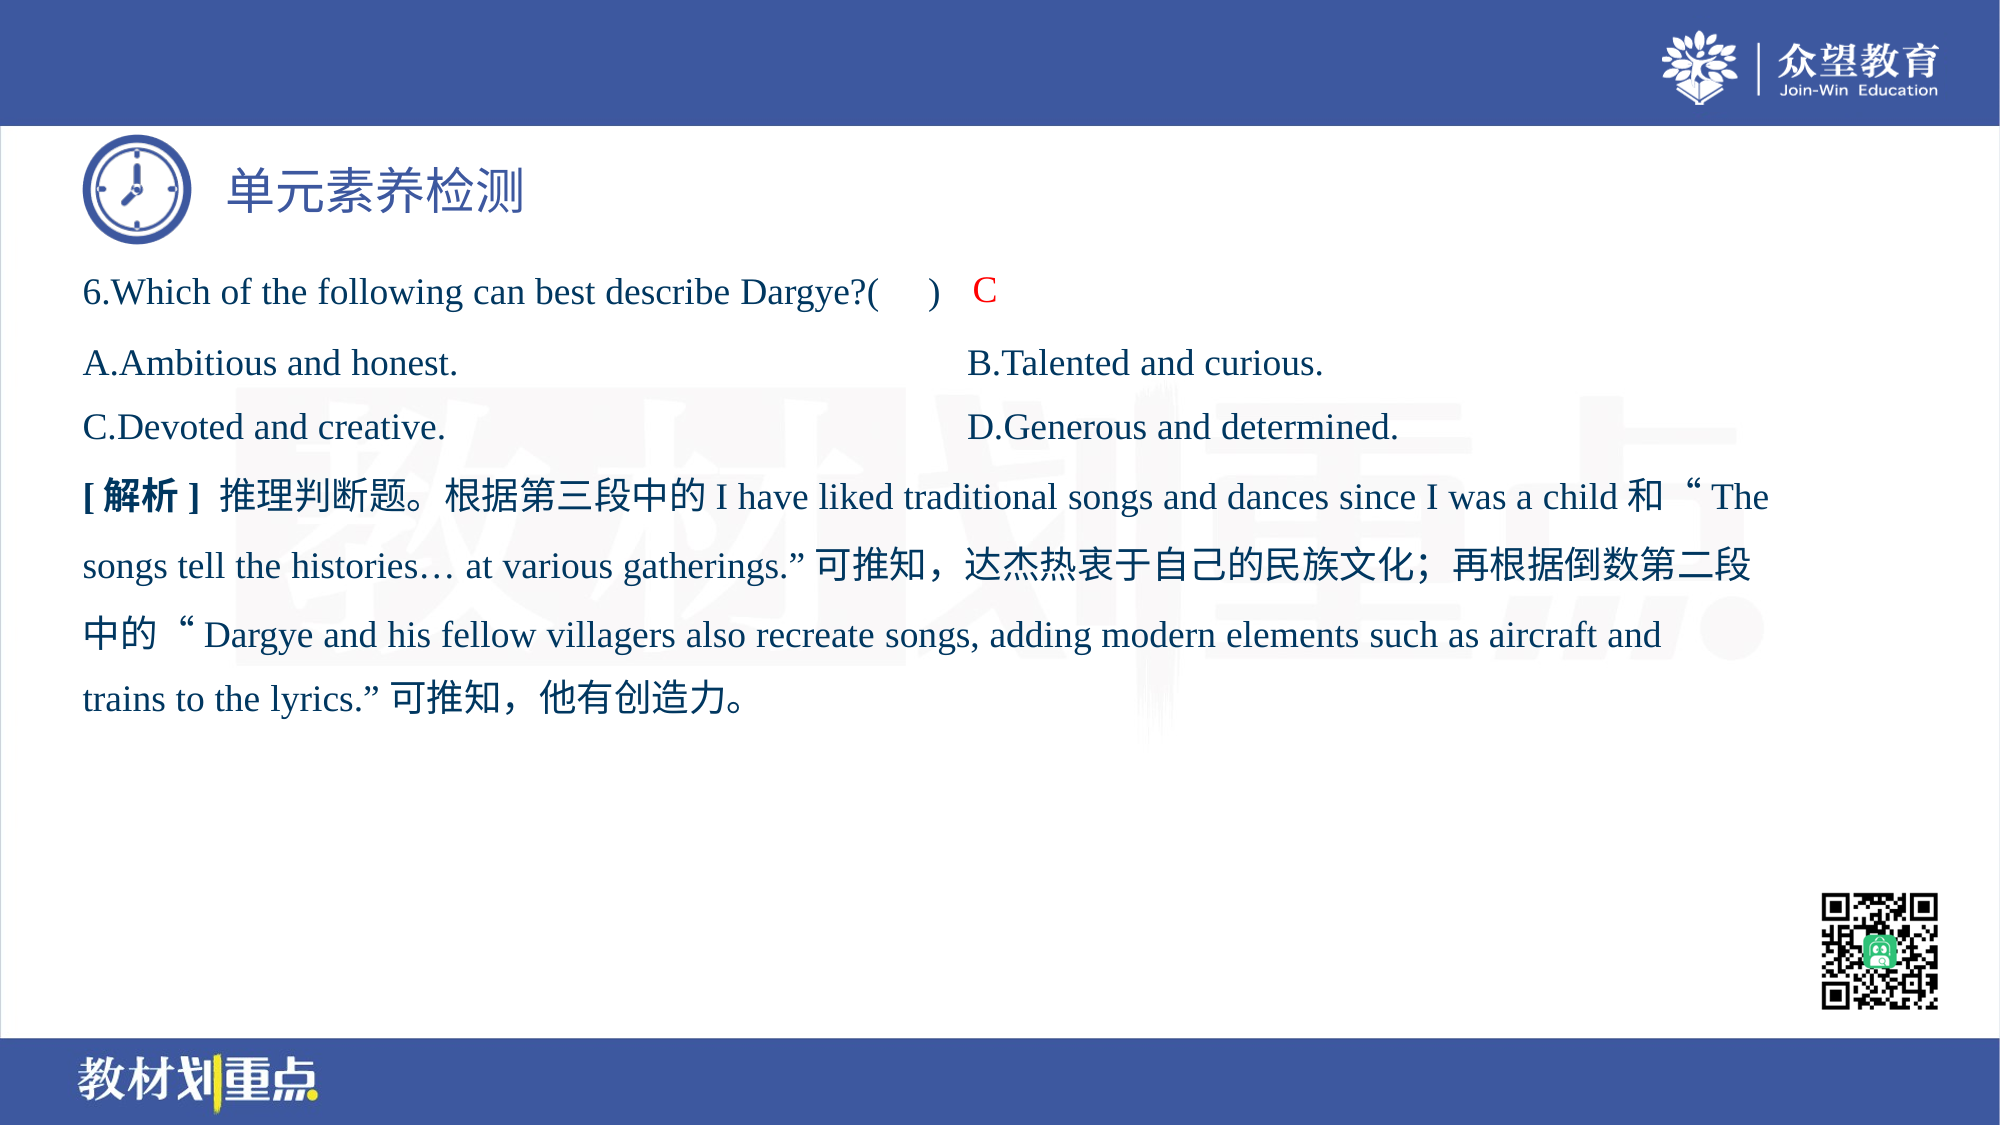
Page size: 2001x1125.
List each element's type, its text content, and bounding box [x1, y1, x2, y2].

text_box C [958, 245, 1011, 304]
text_box A.Ambitious and honest. B.Talented and curious. C.Devoted and creative. D.Generous and determined. [82, 313, 1817, 441]
picture [0, 0, 2000, 1125]
text_box [解析] 推理判断题。根据第三段中的I have liked traditional songs and dances since I was a child和“The songs tell the histories… at various gatherings.”可推知，达杰热衷于自己的民族文化；再根据倒数第二段 中的“Dargye and his fellow villagers also recreate songs, adding modern elements such as aircraft and trains to the lyrics.”可推知，他有创造力。 [82, 448, 1817, 713]
text_box 6.Which of the following can best describe Dargye?( ) [82, 247, 1817, 306]
